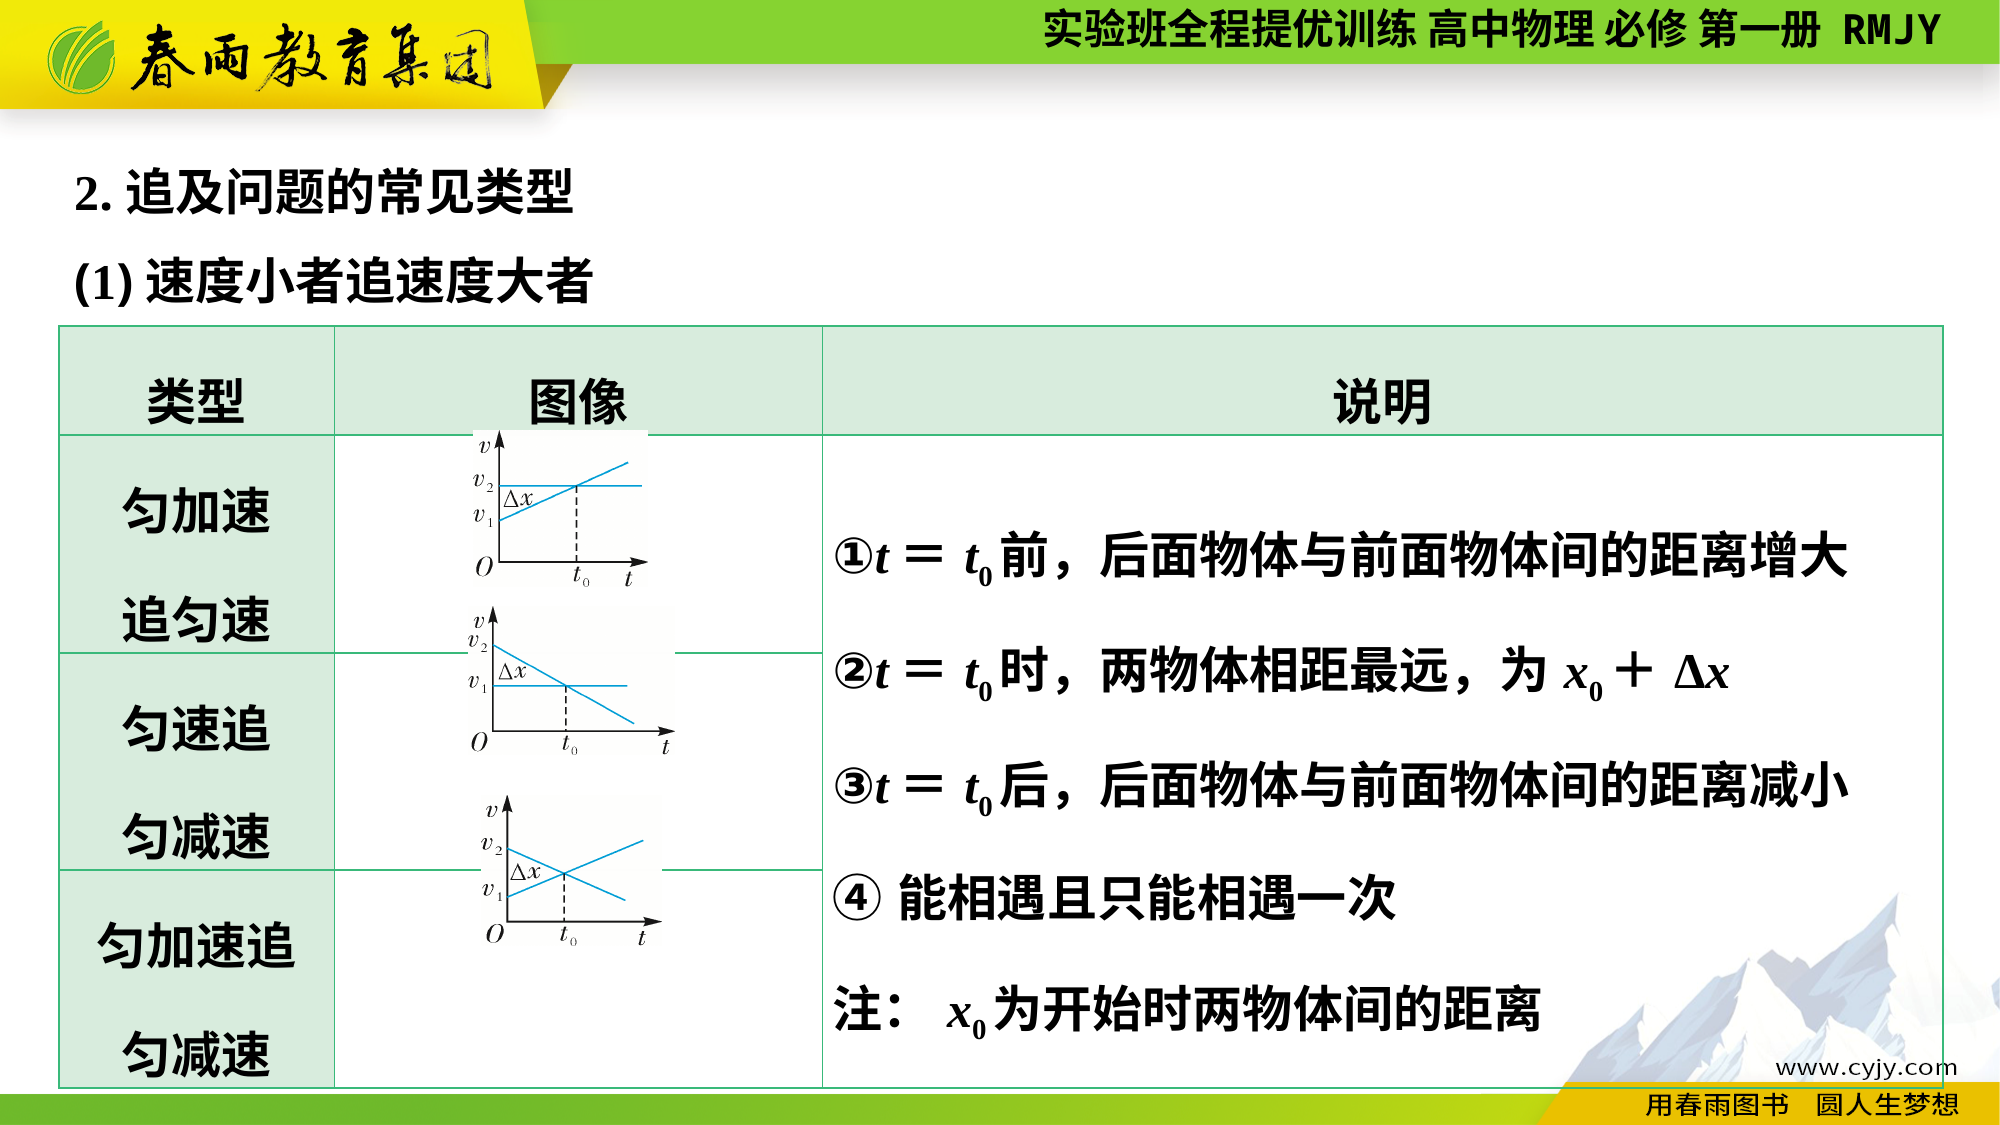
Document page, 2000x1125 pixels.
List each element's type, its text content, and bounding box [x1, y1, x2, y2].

table_cell 匀加速 追匀速 [60, 436, 334, 652]
table_cell 匀加速追 匀减速 [60, 871, 334, 1087]
table_header 图像 [335, 327, 822, 434]
table_cell [335, 436, 822, 652]
list 2.追及问题的常见类型 (1)速度小者追速度大者 [59, 122, 1944, 308]
table_cell [335, 871, 822, 1087]
table_header 类型 [60, 327, 334, 434]
table_cell [335, 654, 822, 869]
table_cell 匀速追 匀减速 [60, 654, 334, 869]
picture [0, 0, 2000, 1125]
table_header 说明 [823, 327, 1942, 434]
table_cell ①t＝t0前，后面物体与前面物体间的距离增大 ②t＝t0时，两物体相距最远，为x0＋Δx ③t＝t0后，后面物体与前面物体间的距离减小 ④能相遇且只能相遇一次 注：x0为开始时两物体间的距离 [823, 436, 1942, 1087]
